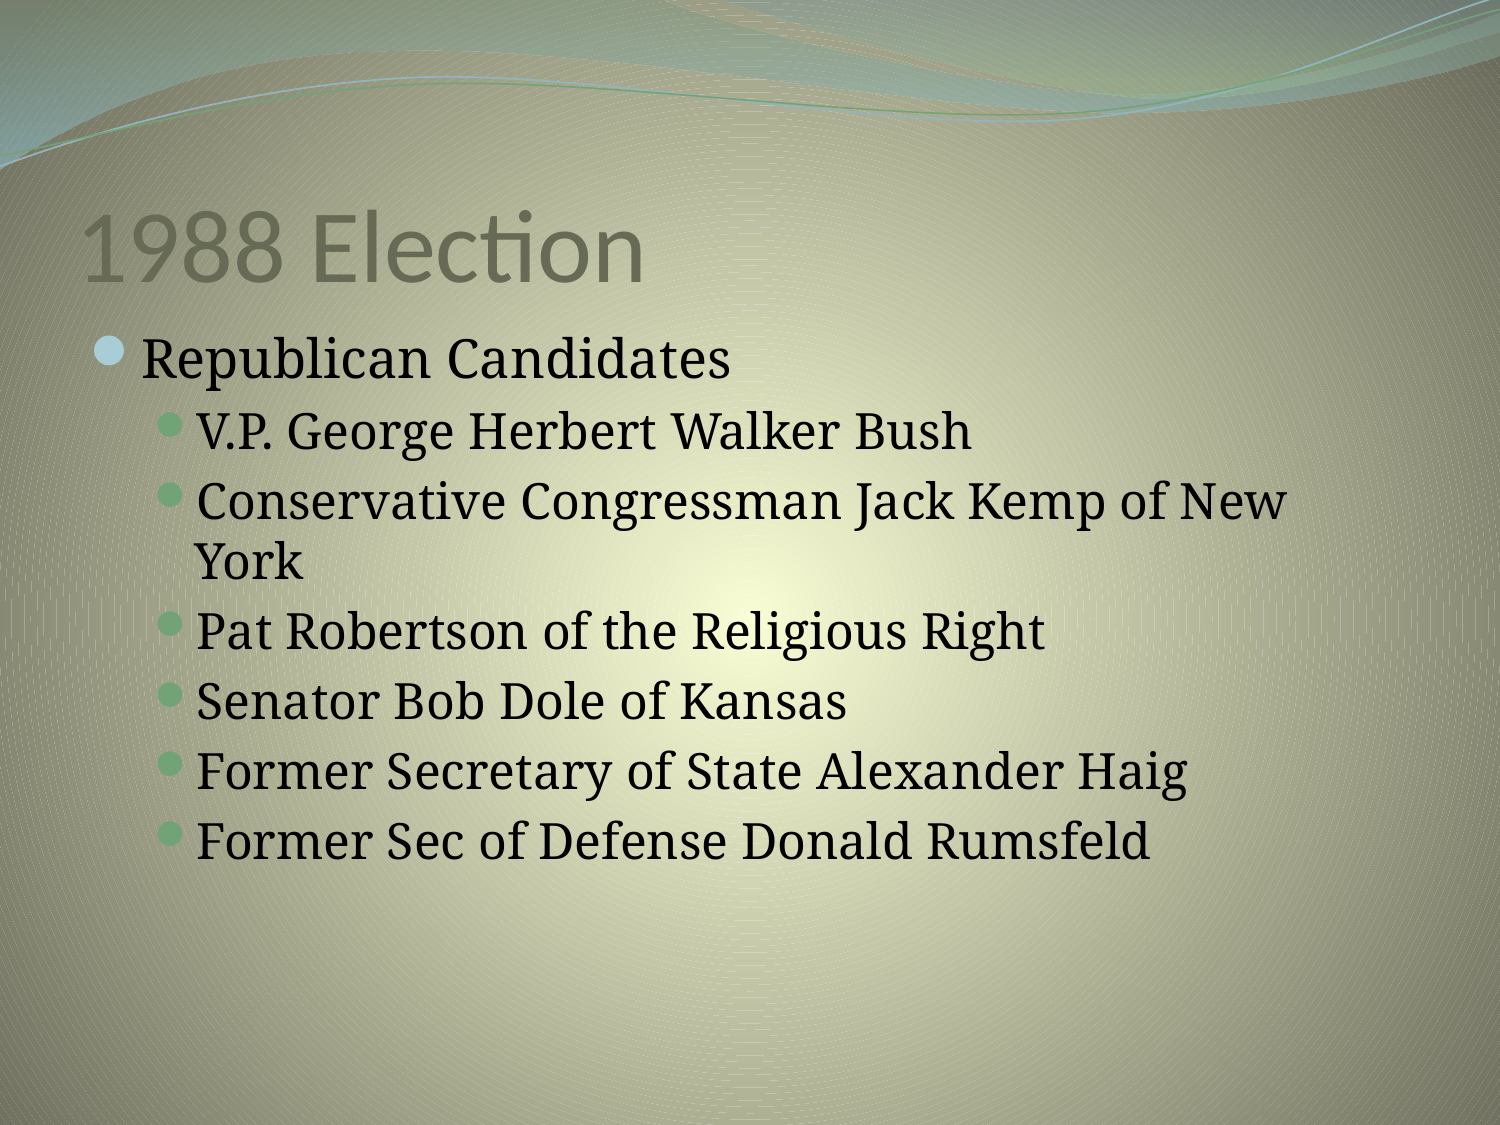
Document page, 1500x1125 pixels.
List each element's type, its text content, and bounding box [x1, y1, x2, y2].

title 1988 Election [75, 115, 1425, 303]
list Republican Candidates V.P. George Herbert Walker Bush Conservative Congressman Jack Kemp of New York Pat Robertson of the Religious Right Senator Bob Dole of Kansas Former Secretary of State Alexander Haig Former Sec of Defense Donald Rumsfeld [75, 317, 1425, 1038]
